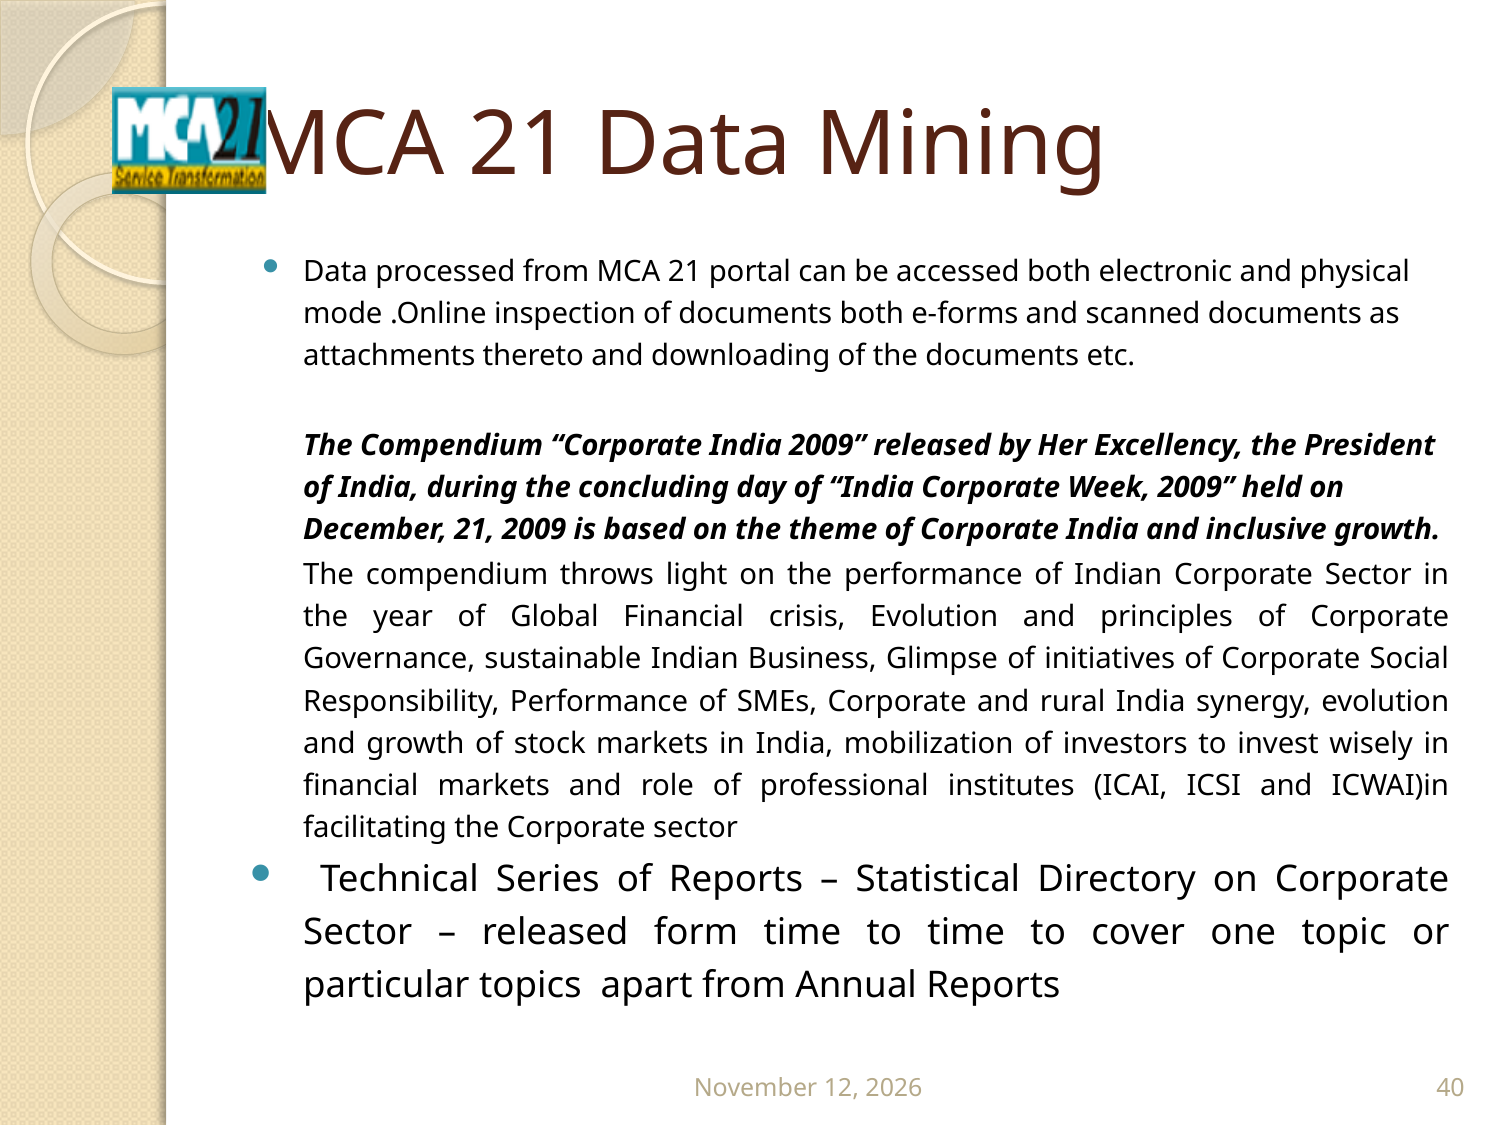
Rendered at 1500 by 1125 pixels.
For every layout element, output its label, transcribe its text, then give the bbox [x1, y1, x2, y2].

slide_number 40 [1413, 1034, 1488, 1113]
title MCA 21 Data Mining [235, 45, 1466, 233]
picture [112, 87, 268, 194]
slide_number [587, 1034, 938, 1113]
list Data processed from MCA 21 portal can be accessed both electronic and physical mode .Online inspection of documents both e-forms and scanned documents as attachments thereto and downloading of the documents etc. The Compendium “Corporate India 2009” released by Her Excellency, the President of India, during the concluding day of “India Corporate Week, 2009” held on December, 21, 2009 is based on the theme of Corporate India and inclusive growth. The compendium throws light on the performance of Indian Corporate Sector in the year of Global Financial crisis, Evolution and principles of Corporate Governance, sustainable Indian Business, Glimpse of initiatives of Corporate Social Responsibility, Performance of SMEs, Corporate and rural India synergy, evolution and growth of stock markets in India, mobilization of investors to invest wisely in financial markets and role of professional institutes (ICAI, ICSI and ICWAI)in facilitating the Corporate sector Technical Series of Reports – Statistical Directory on Corporate Sector – released form time to time to cover one topic or particular topics apart from Annual Reports [235, 237, 1466, 1100]
